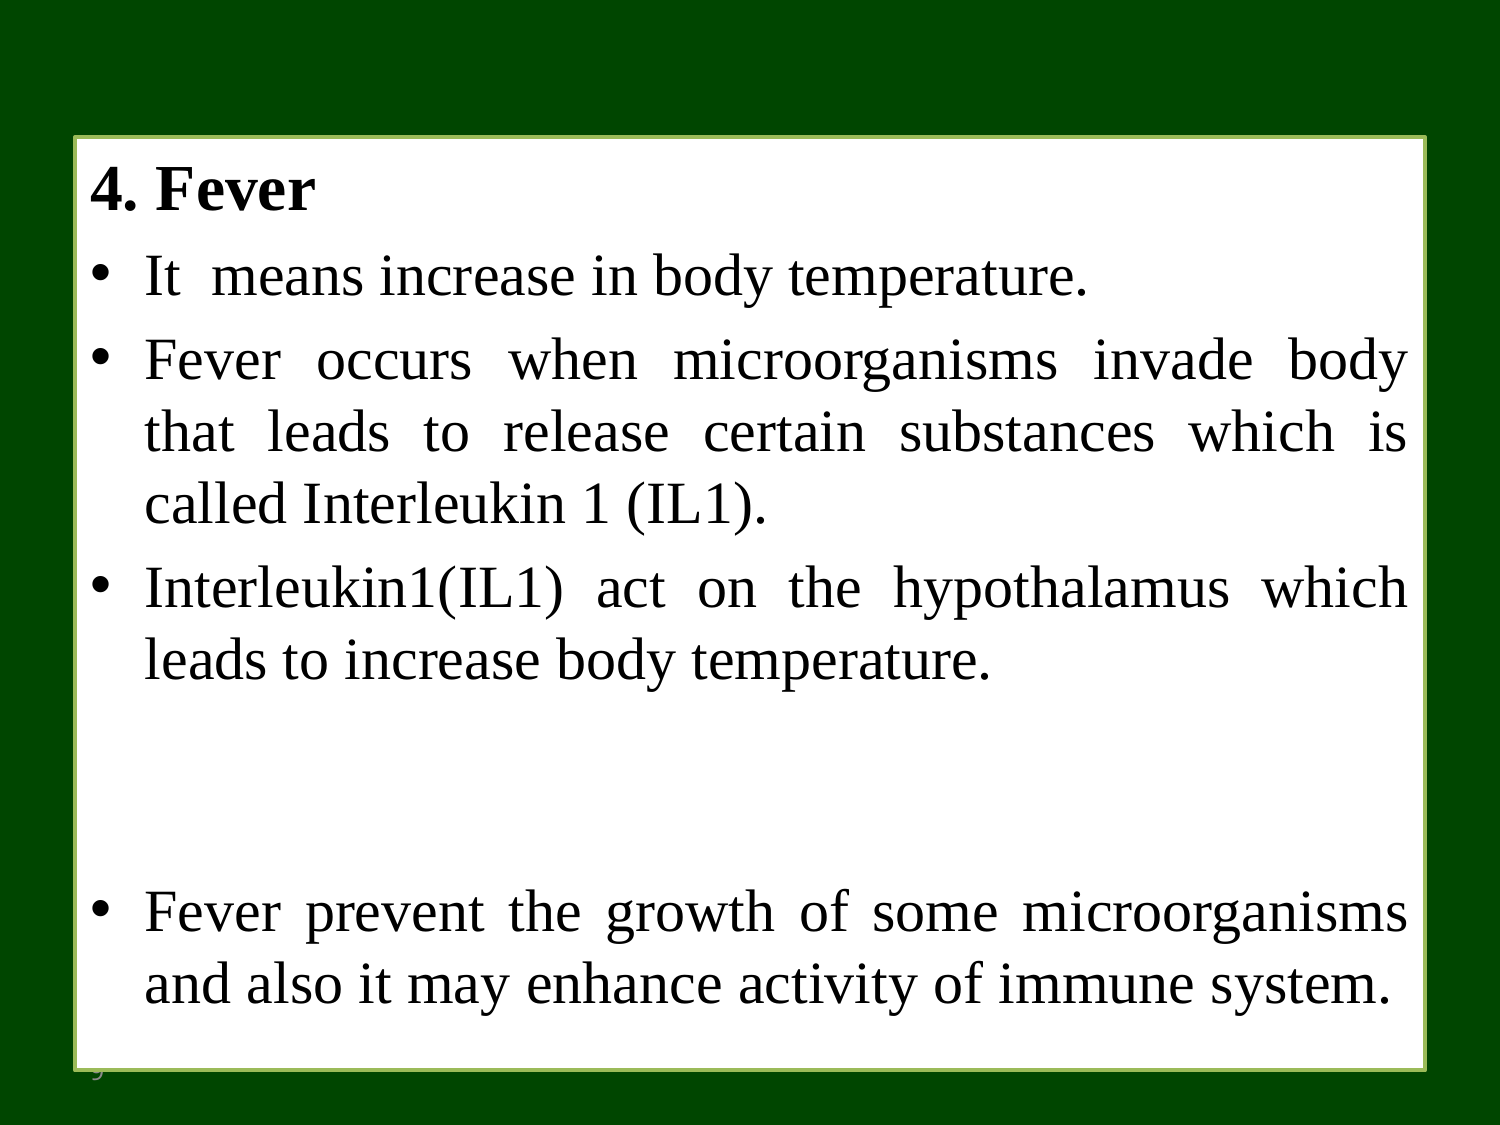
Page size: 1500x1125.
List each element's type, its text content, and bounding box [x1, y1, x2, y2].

list 4. Fever It means increase in body temperature. Fever occurs when microorganisms invade body that leads to release certain substances which is called Interleukin 1 (IL1). Interleukin1(IL1) act on the hypothalamus which leads to increase body temperature. Fever prevent the growth of some microorganisms and also it may enhance activity of immune system. [73, 135, 1427, 1072]
slide_number 9 [75, 1042, 425, 1103]
